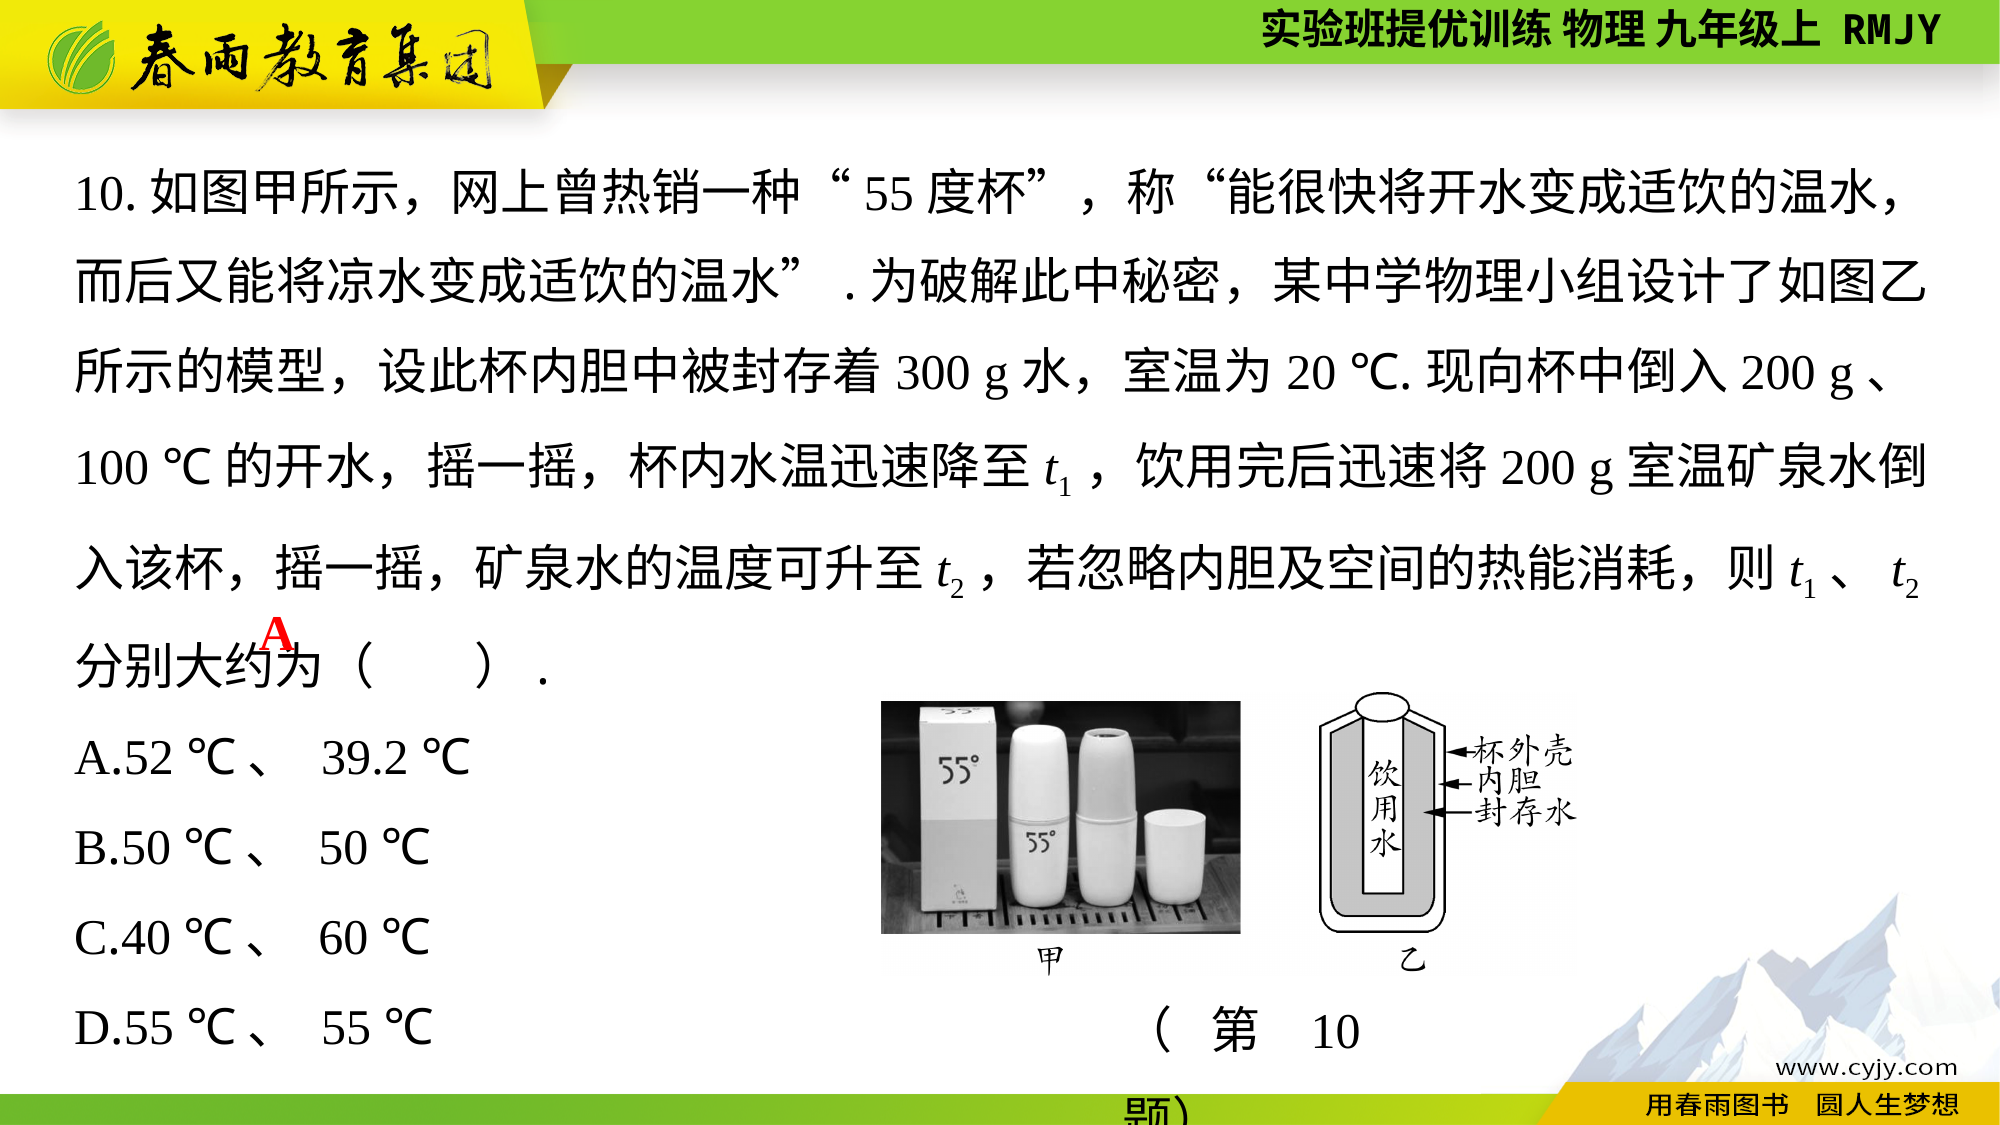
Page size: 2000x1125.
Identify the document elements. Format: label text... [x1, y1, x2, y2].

picture [0, 0, 2000, 1125]
text_box A [244, 593, 310, 668]
text_box （第10题） [1107, 984, 1388, 1066]
list 10.如图甲所示，网上曾热销一种“55度杯”，称“能很快将开水变成适饮的温水，而后又能将凉水变成适饮的温水”.为破解此中秘密，某中学物理小组设计了如图乙所示的模型，设此杯内胆中被封存着300 g水，室温为20 ℃.现向杯中倒入200 g、100 ℃的开水，摇一摇，杯内水温迅速降至t1，饮用完后迅速将200 g室温矿泉水倒入该杯，摇一摇，矿泉水的温度可升至t2，若忽略内胆及空间的热能消耗，则t1、t2分别大约为（ ）. A.52 ℃、 39.2 ℃ B.50 ℃、 50 ℃ C.40 ℃、 60 ℃ D.55 ℃、 55 ℃ [59, 122, 1944, 1047]
